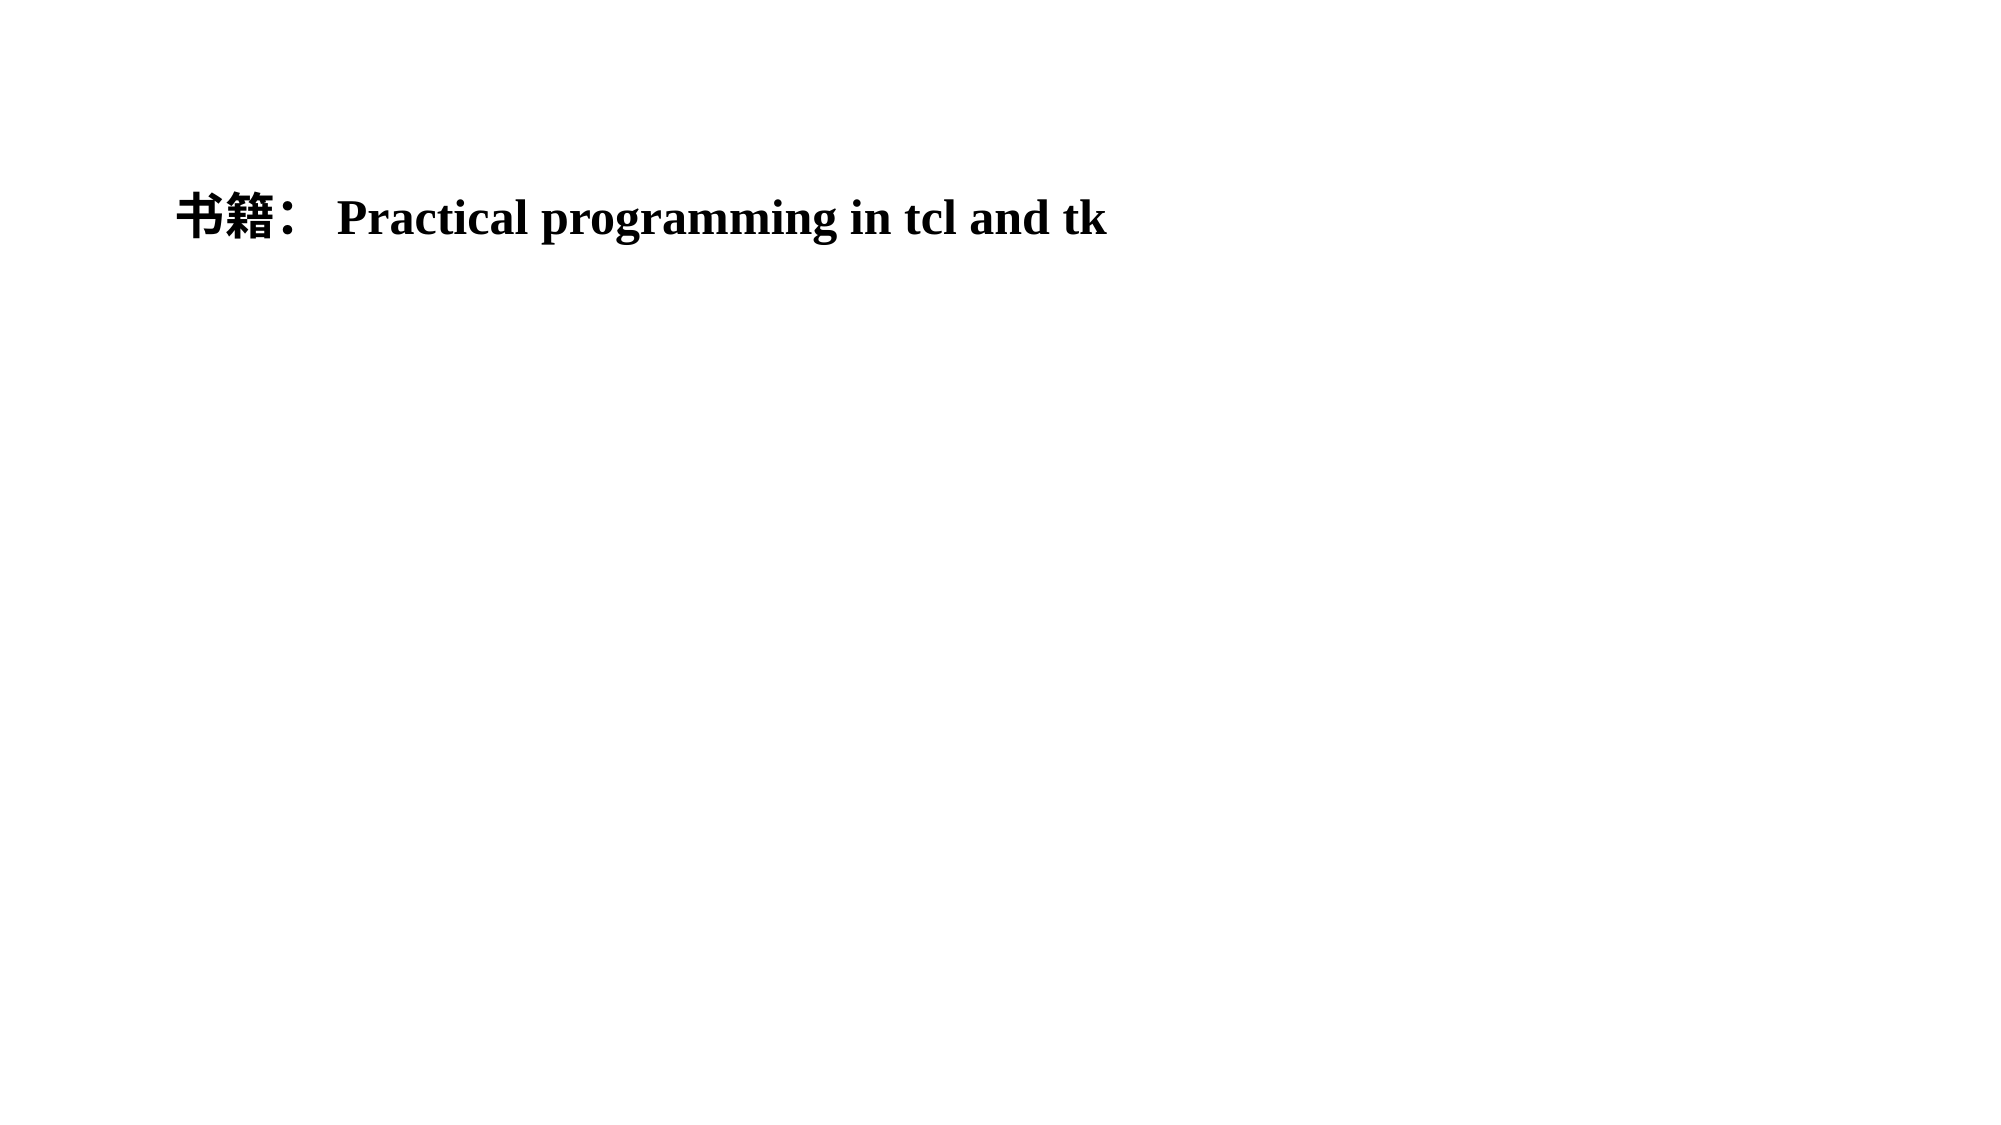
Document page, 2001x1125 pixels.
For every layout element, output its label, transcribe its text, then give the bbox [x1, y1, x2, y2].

text_box 书籍：Practical programming in tcl and tk [160, 176, 1776, 252]
